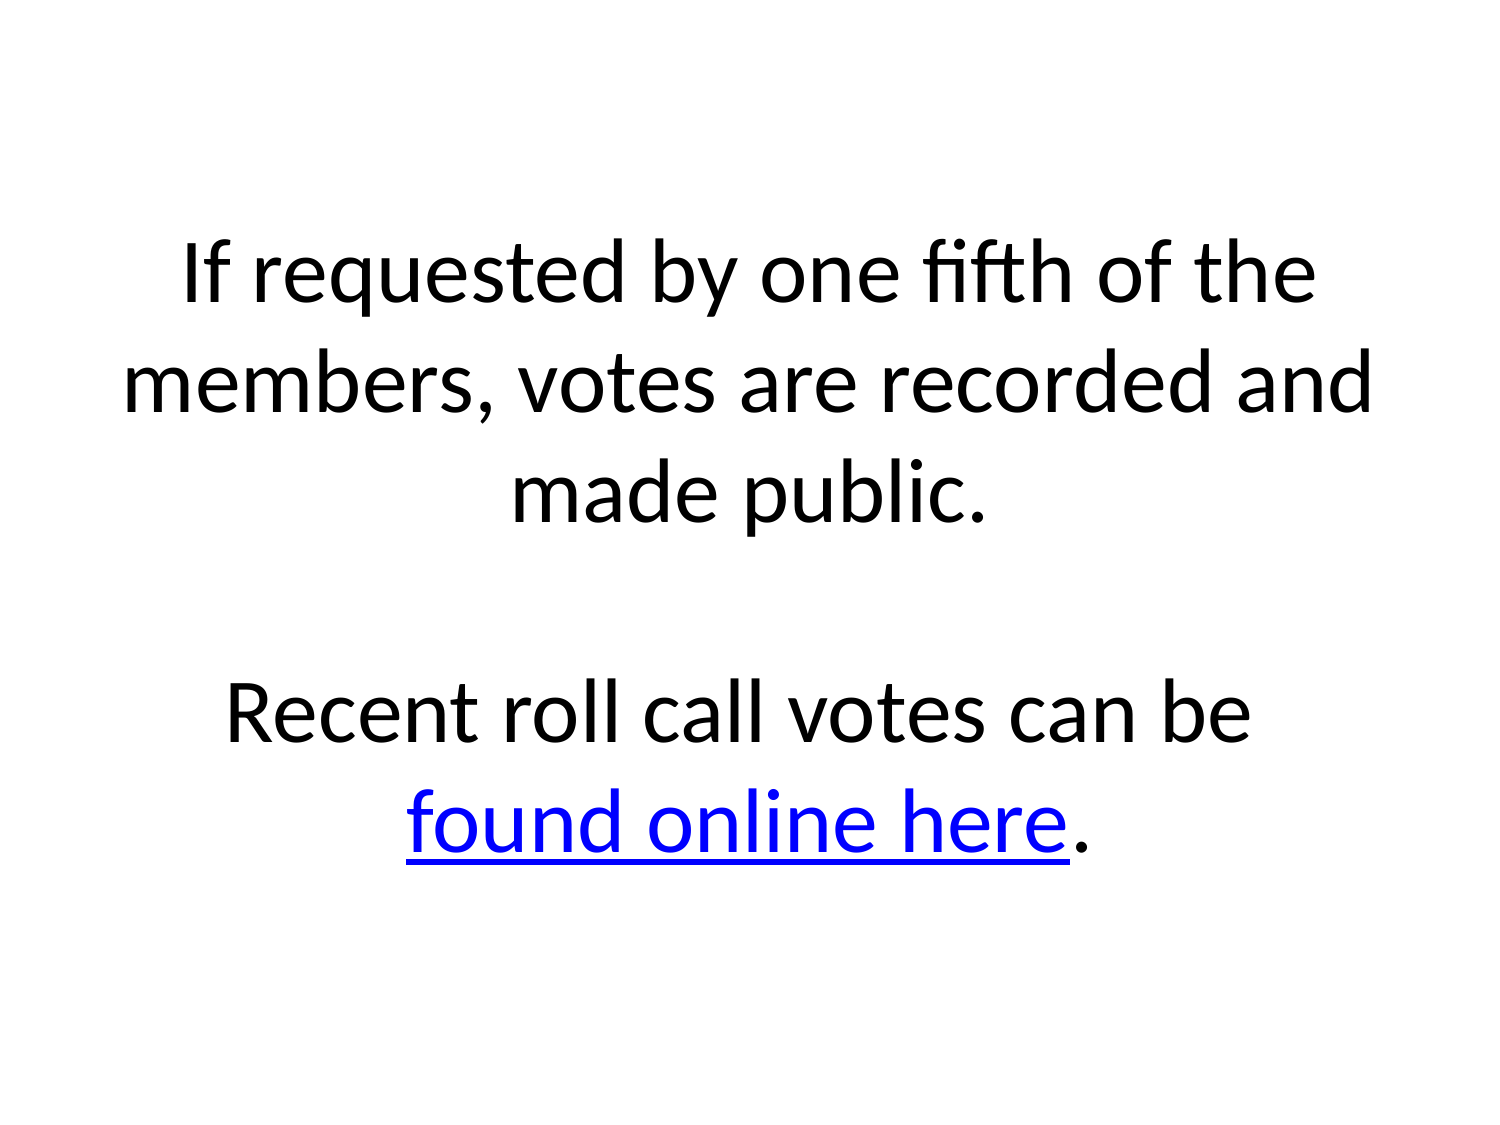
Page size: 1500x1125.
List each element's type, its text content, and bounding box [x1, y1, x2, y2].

title If requested by one fifth of the members, votes are recorded and made public. Recent roll call votes can be found online here. [74, 44, 1426, 1038]
